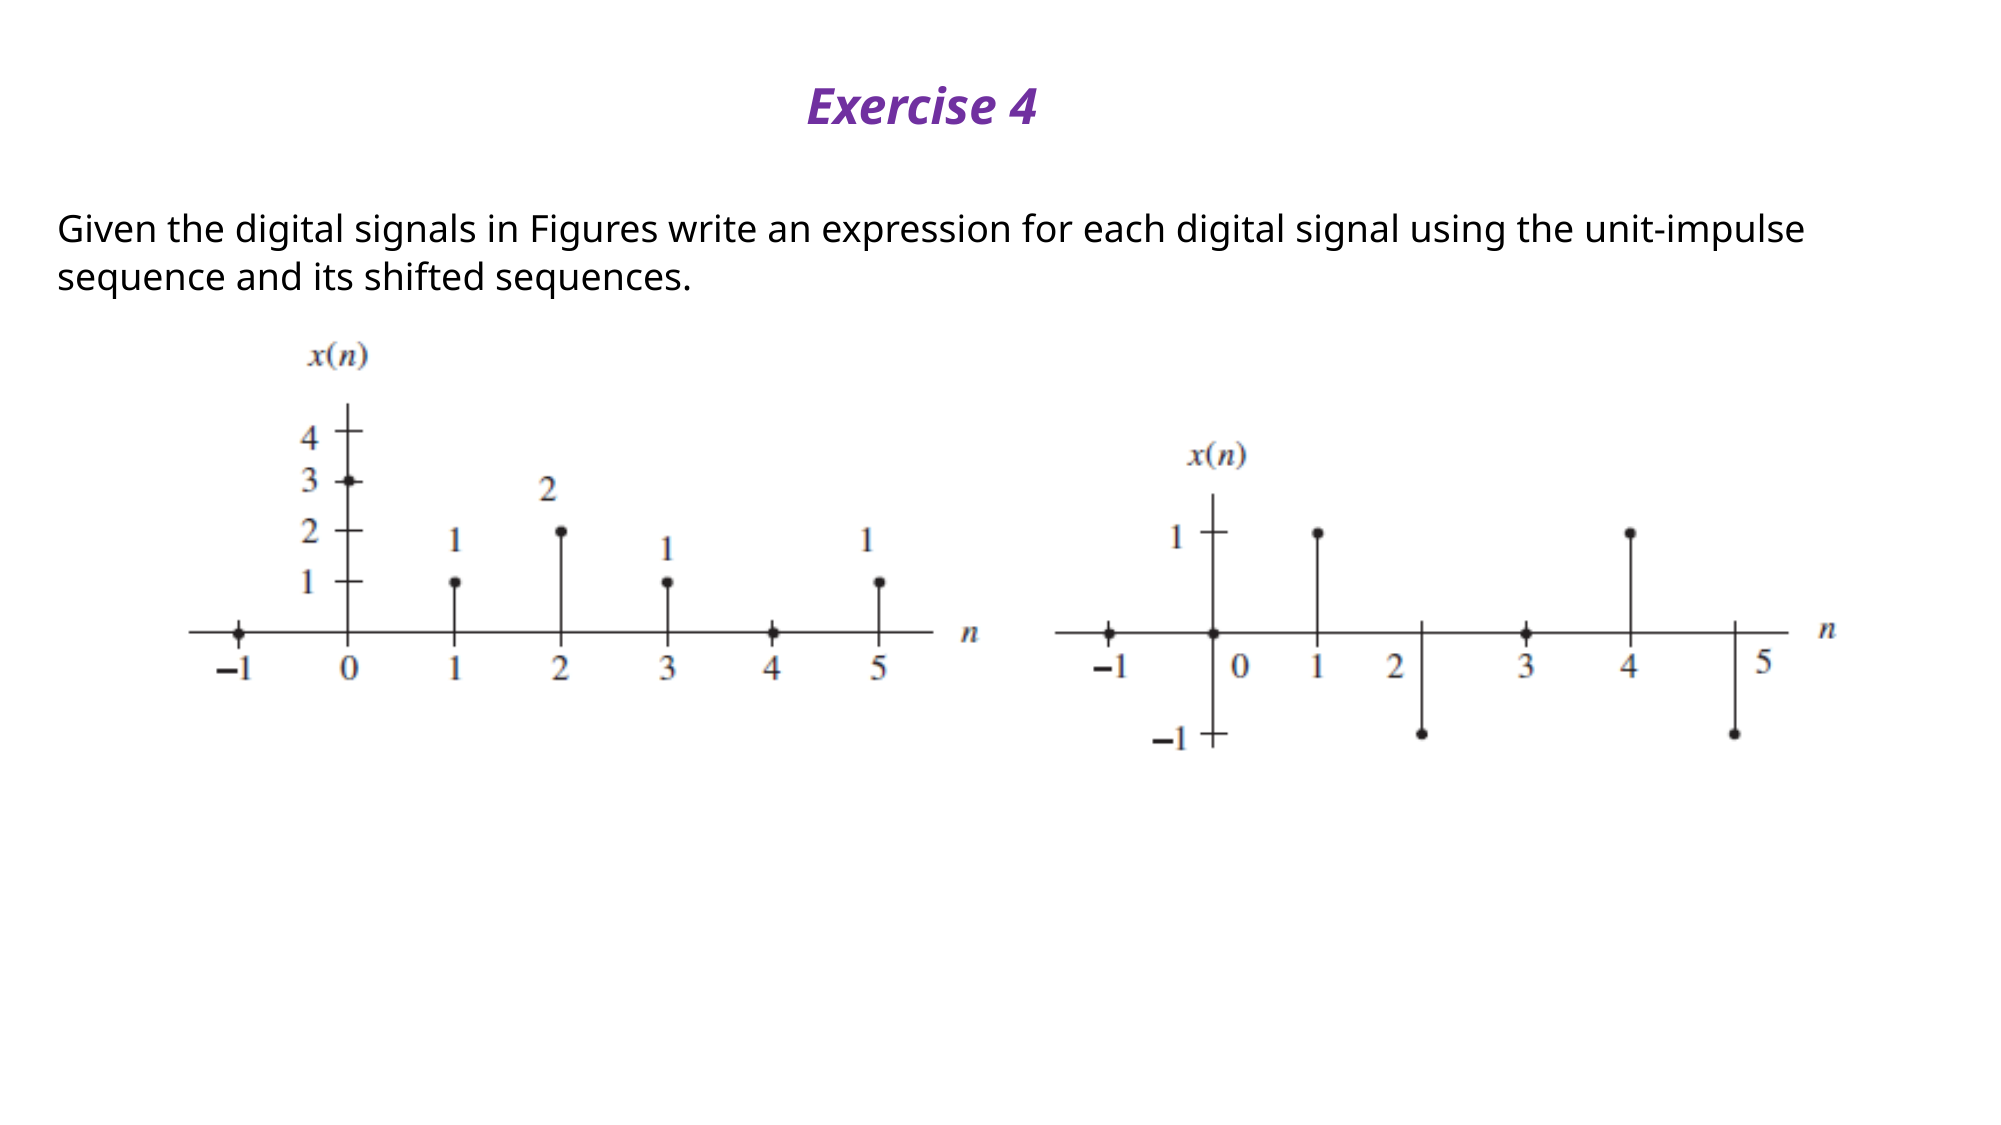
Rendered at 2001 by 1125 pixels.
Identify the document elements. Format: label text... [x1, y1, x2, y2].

picture [1033, 433, 1846, 766]
text_box Exercise 4 [791, 62, 1053, 142]
picture [164, 331, 992, 707]
